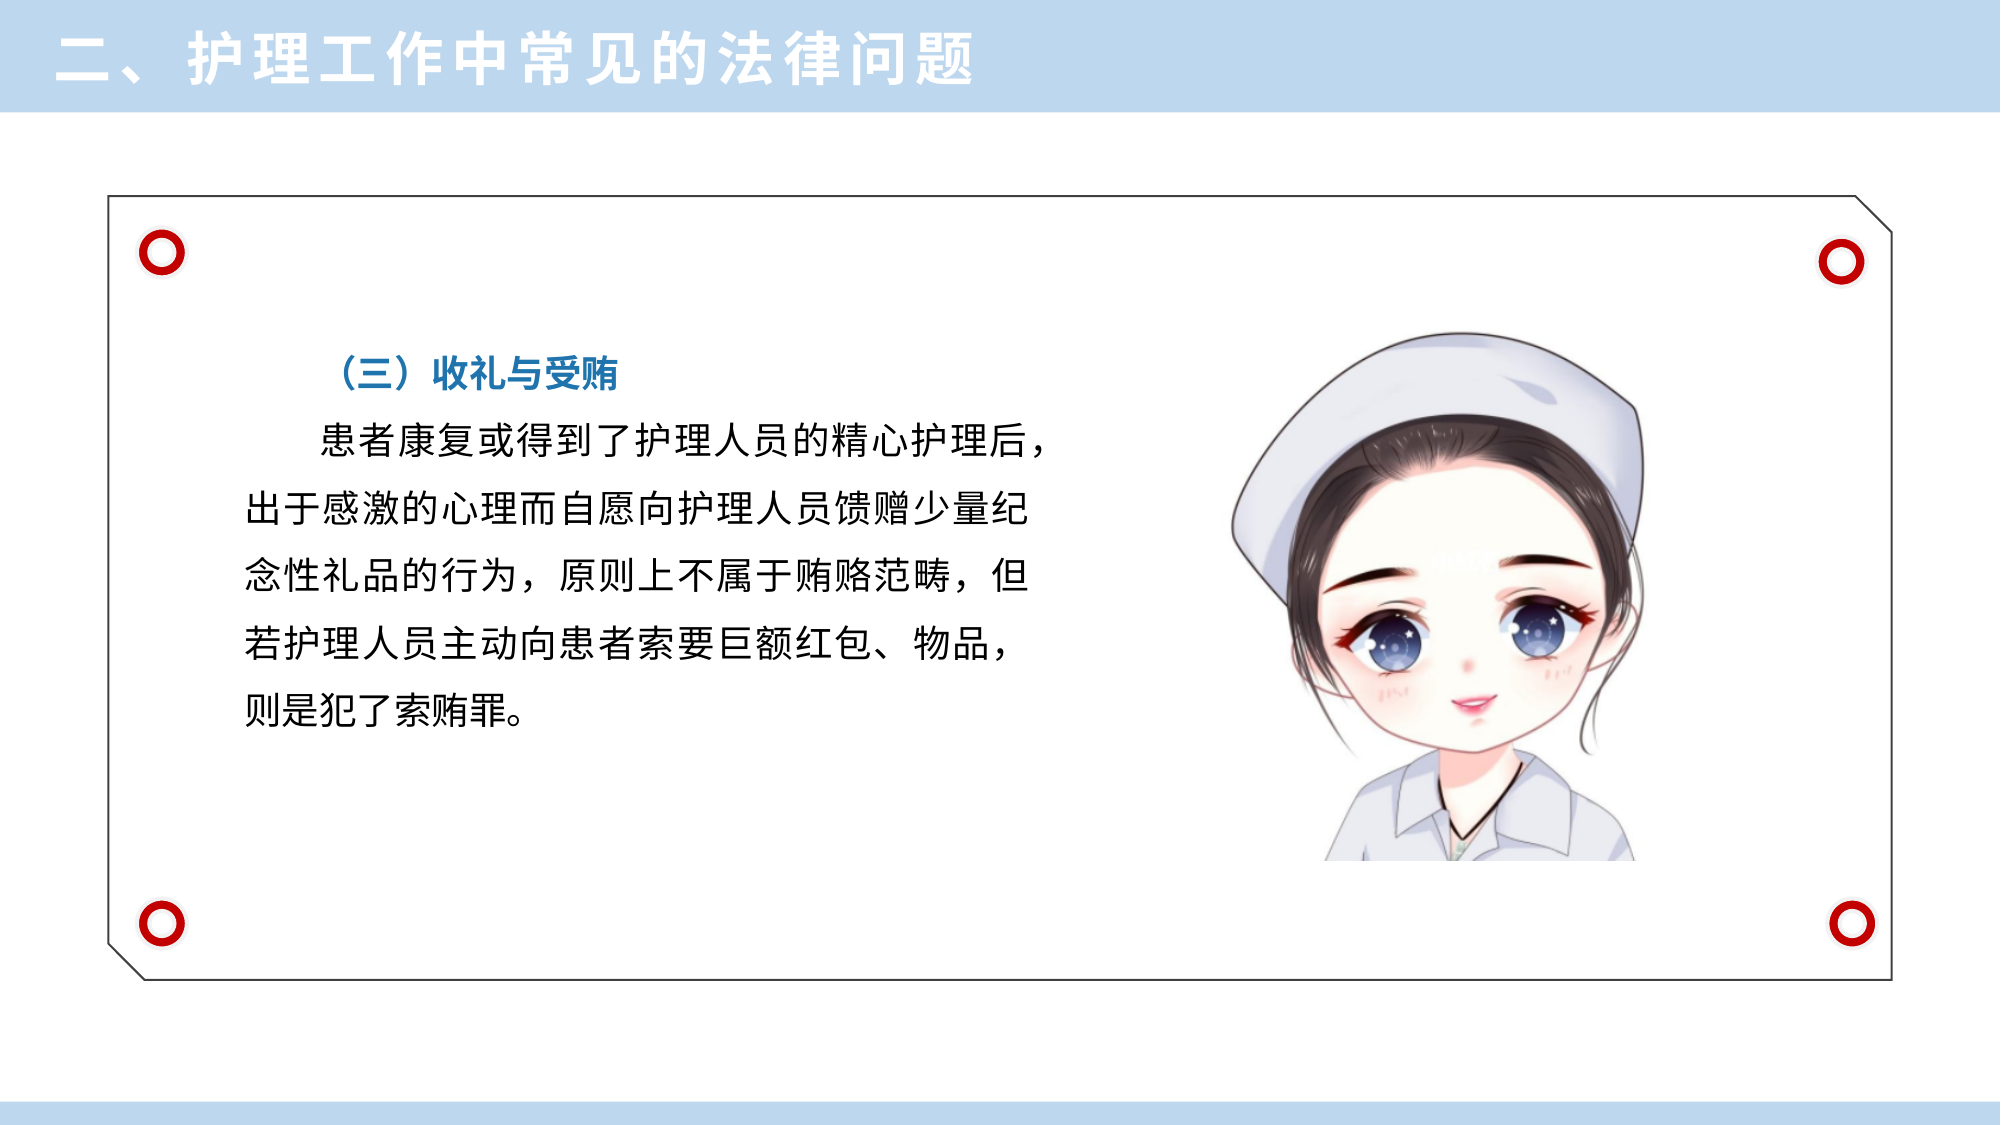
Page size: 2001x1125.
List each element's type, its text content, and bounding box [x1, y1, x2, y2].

text_box [107, 195, 1893, 981]
picture [1199, 315, 1715, 861]
text_box （三）收礼与受贿 患者康复或得到了护理人员的精心护理后，出于感激的心理而自愿向护理人员馈赠少量纪念性礼品的行为，原则上不属于贿赂范畴，但若护理人员主动向患者索要巨额红包、物品，则是犯了索贿罪。 [229, 319, 1044, 740]
text_box [135, 897, 188, 950]
text_box 二、护理工作中常见的法律问题 [41, 16, 987, 98]
text_box [1826, 897, 1879, 950]
text_box [135, 226, 188, 279]
text_box [1815, 235, 1868, 288]
